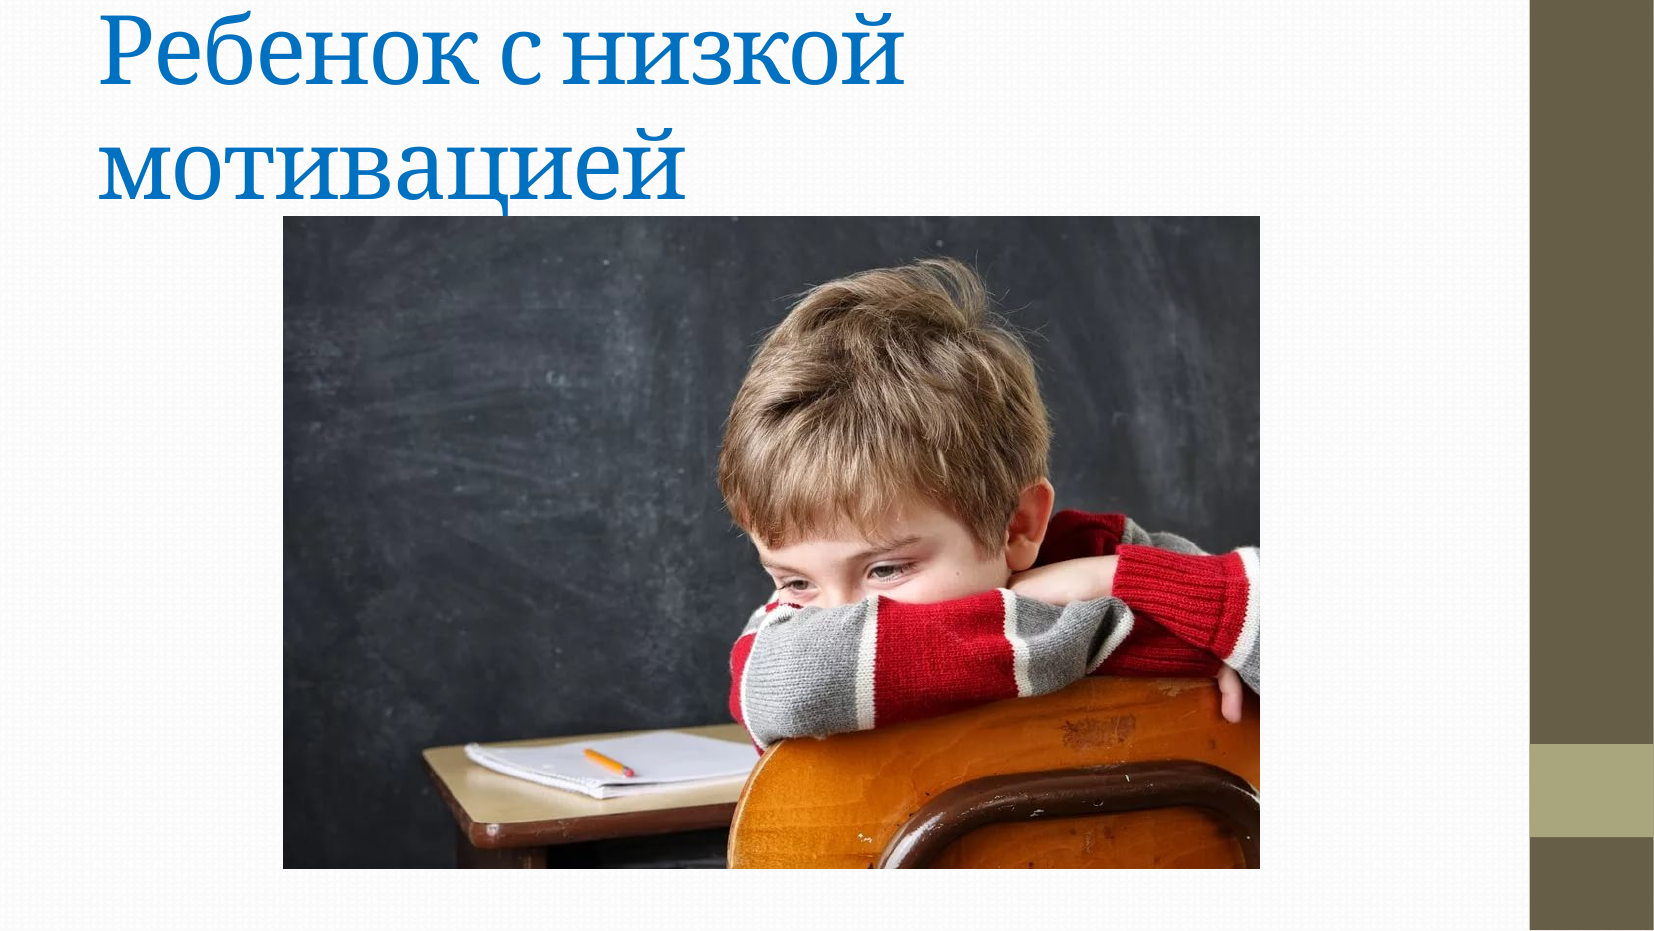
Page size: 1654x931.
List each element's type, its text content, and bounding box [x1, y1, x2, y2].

title Ребенок с низкой мотивацией [82, 37, 1461, 170]
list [282, 216, 1261, 869]
